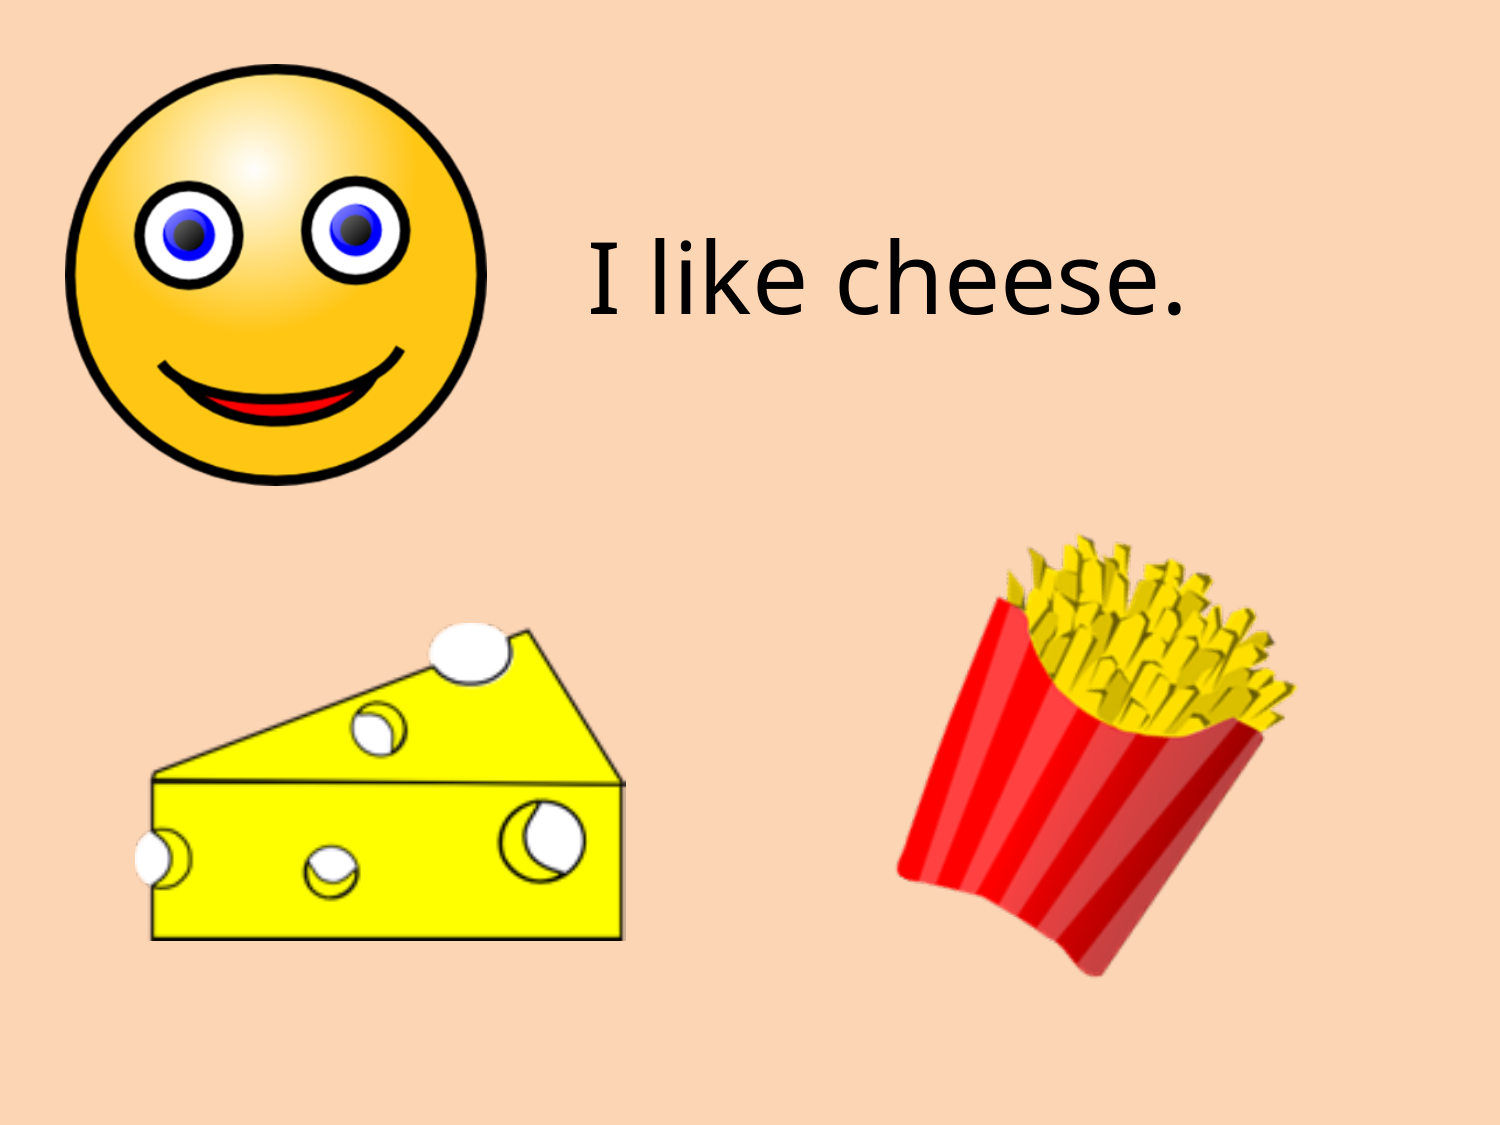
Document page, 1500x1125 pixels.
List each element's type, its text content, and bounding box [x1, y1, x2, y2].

text_box I like cheese. [572, 206, 1405, 342]
picture [135, 622, 626, 941]
picture [856, 489, 1330, 1003]
picture [64, 64, 487, 486]
